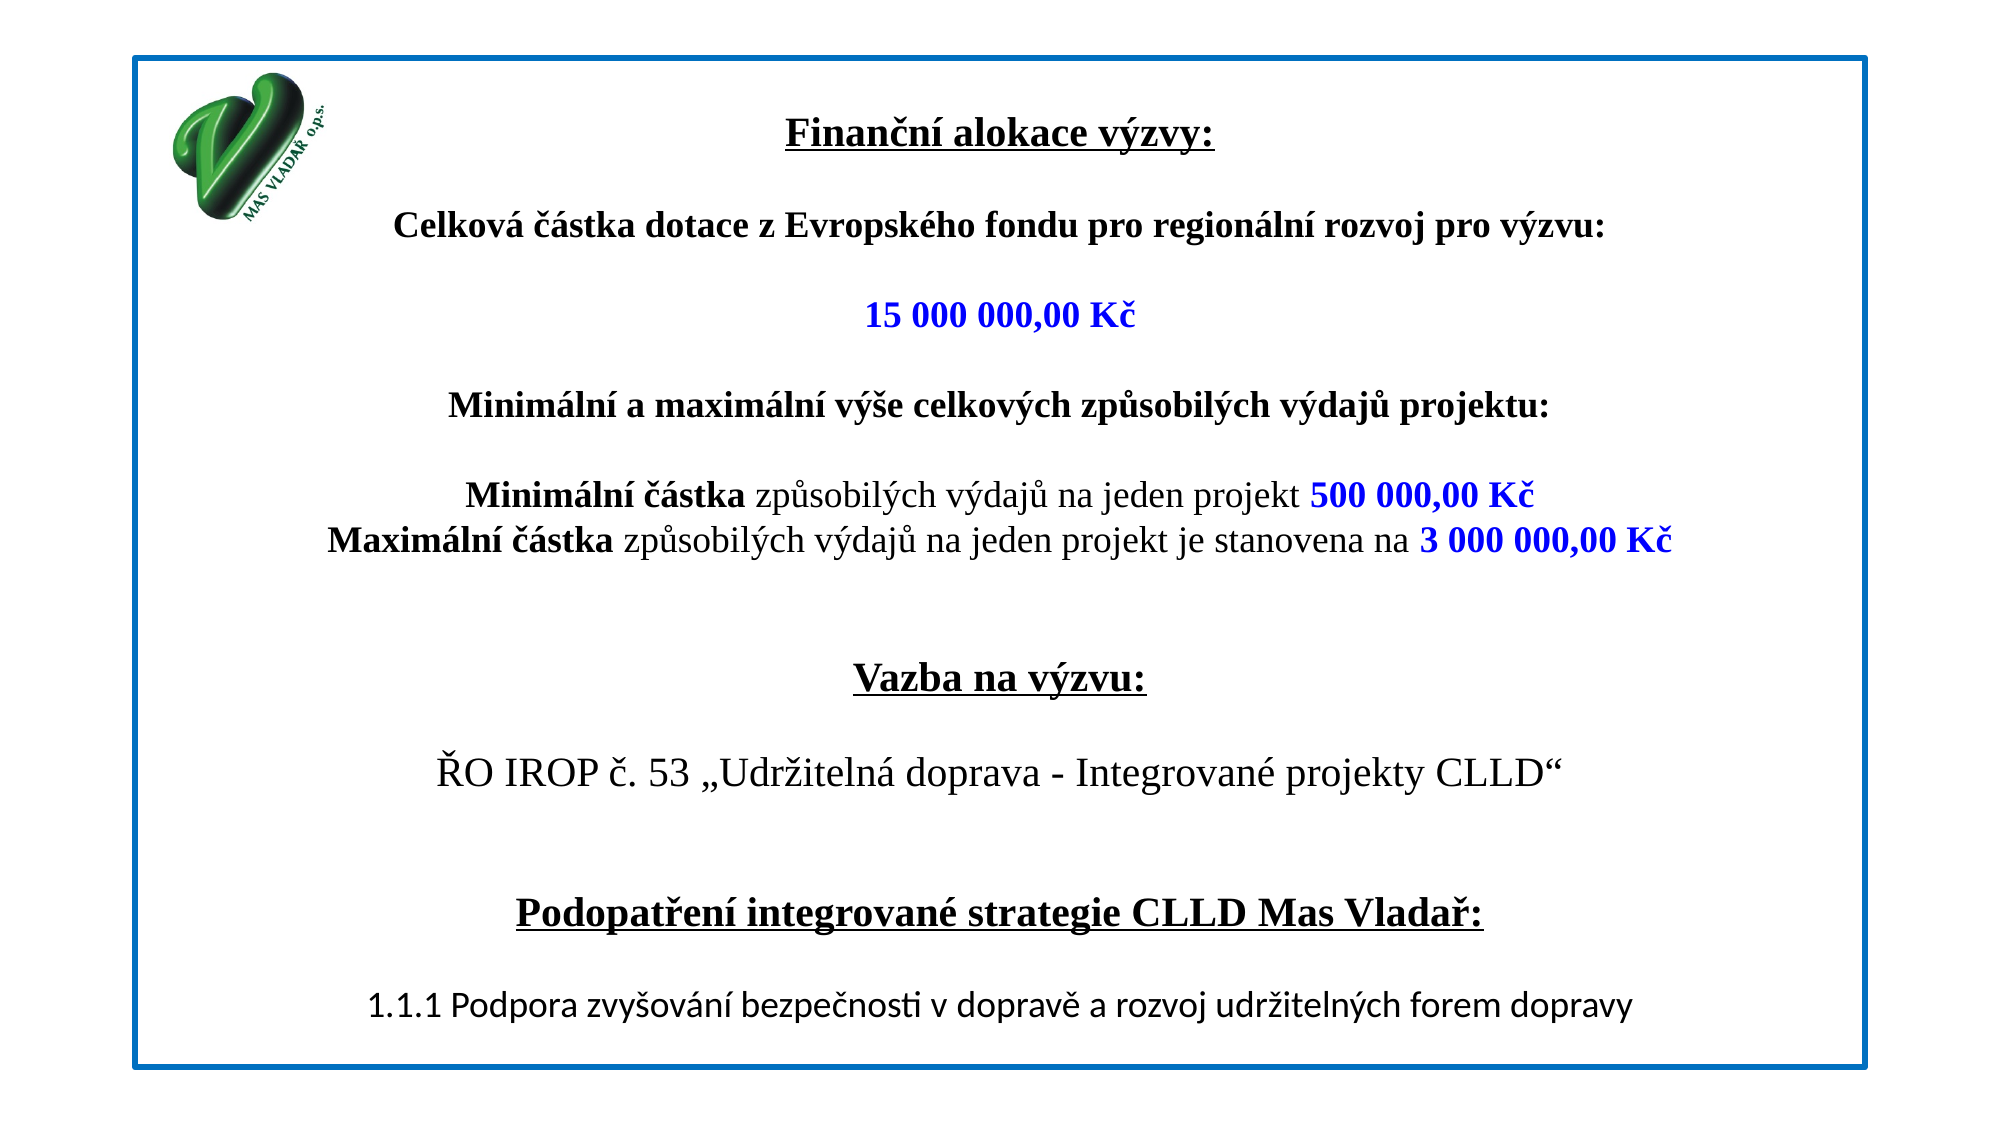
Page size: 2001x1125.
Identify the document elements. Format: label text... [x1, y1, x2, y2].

picture [168, 70, 327, 224]
text_box Finanční alokace výzvy: Celková částka dotace z Evropského fondu pro regionální rozvoj pro výzvu: 15 000 000,00 Kč Minimální a maximální výše celkových způsobilých výdajů projektu: Minimální částka způsobilých výdajů na jeden projekt 500 000,00 Kč Maximální částka způsobilých výdajů na jeden projekt je stanovena na 3 000 000,00 Kč Vazba na výzvu: ŘO IROP č. 53 „Udržitelná doprava - Integrované projekty CLLD“ Podopatření integrované strategie CLLD Mas Vladař: 1.1.1 Podpora zvyšování bezpečnosti v dopravě a rozvoj udržitelných forem dopravy [135, 57, 1865, 1068]
